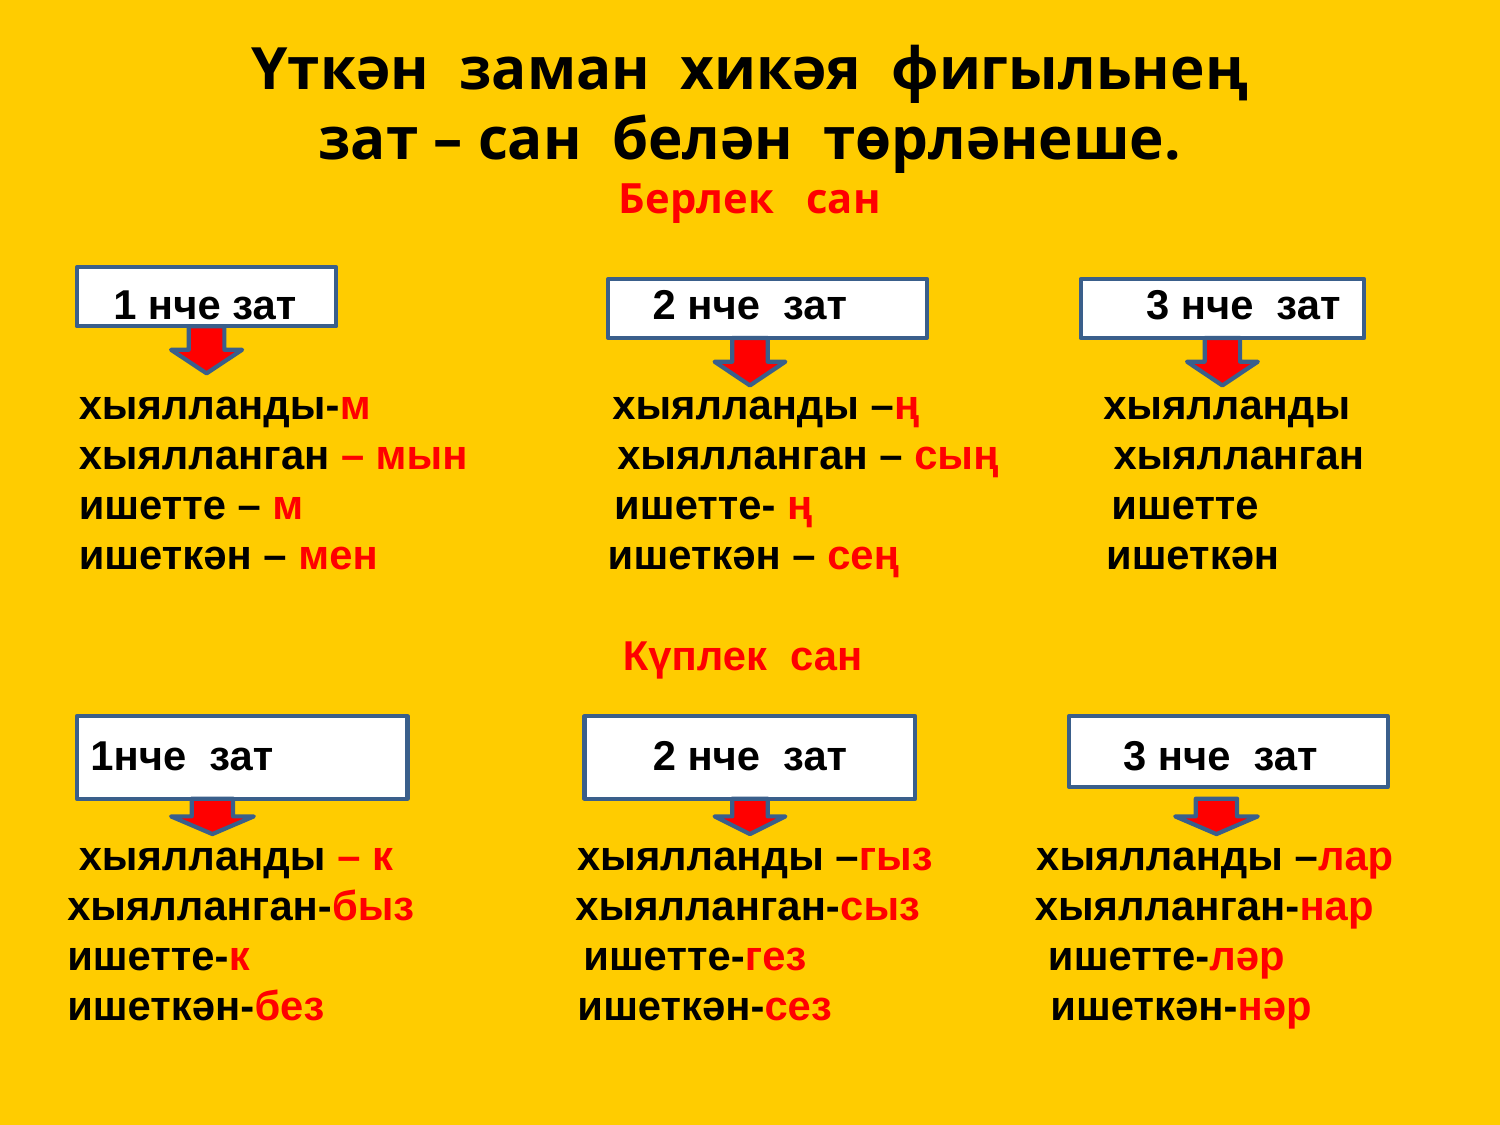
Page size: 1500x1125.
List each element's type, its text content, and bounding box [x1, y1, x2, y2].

text_box [1185, 335, 1260, 388]
text_box [712, 335, 788, 388]
text_box 1 нче зат 2 нче зат 3 нче зат хыялланды-м хыялланды –ң хыялланды хыялланган – мын хыялланган – сың хыялланган ишетте – м ишетте- ң ишетте ишеткән – мен ишеткән – сең ишеткән [41, 220, 1447, 585]
text_box [169, 324, 245, 376]
text_box [712, 796, 788, 836]
text_box Күплек сан 1нче зат 2 нче зат 3 нче зат хыялланды – к хыялланды –гыз хыялланды –лар хыялланган-быз хыялланган-сыз хыялланган-нар ишетте-к ишетте-гез ишетте-ләр ишеткән-без ишеткән-сез ишеткән-нәр [41, 621, 1412, 1037]
text_box [168, 796, 256, 837]
text_box [1173, 796, 1260, 837]
title Үткән заман хикәя фигыльнең зат – сан белән төрләнеше. Берлек сан [75, 45, 1425, 208]
